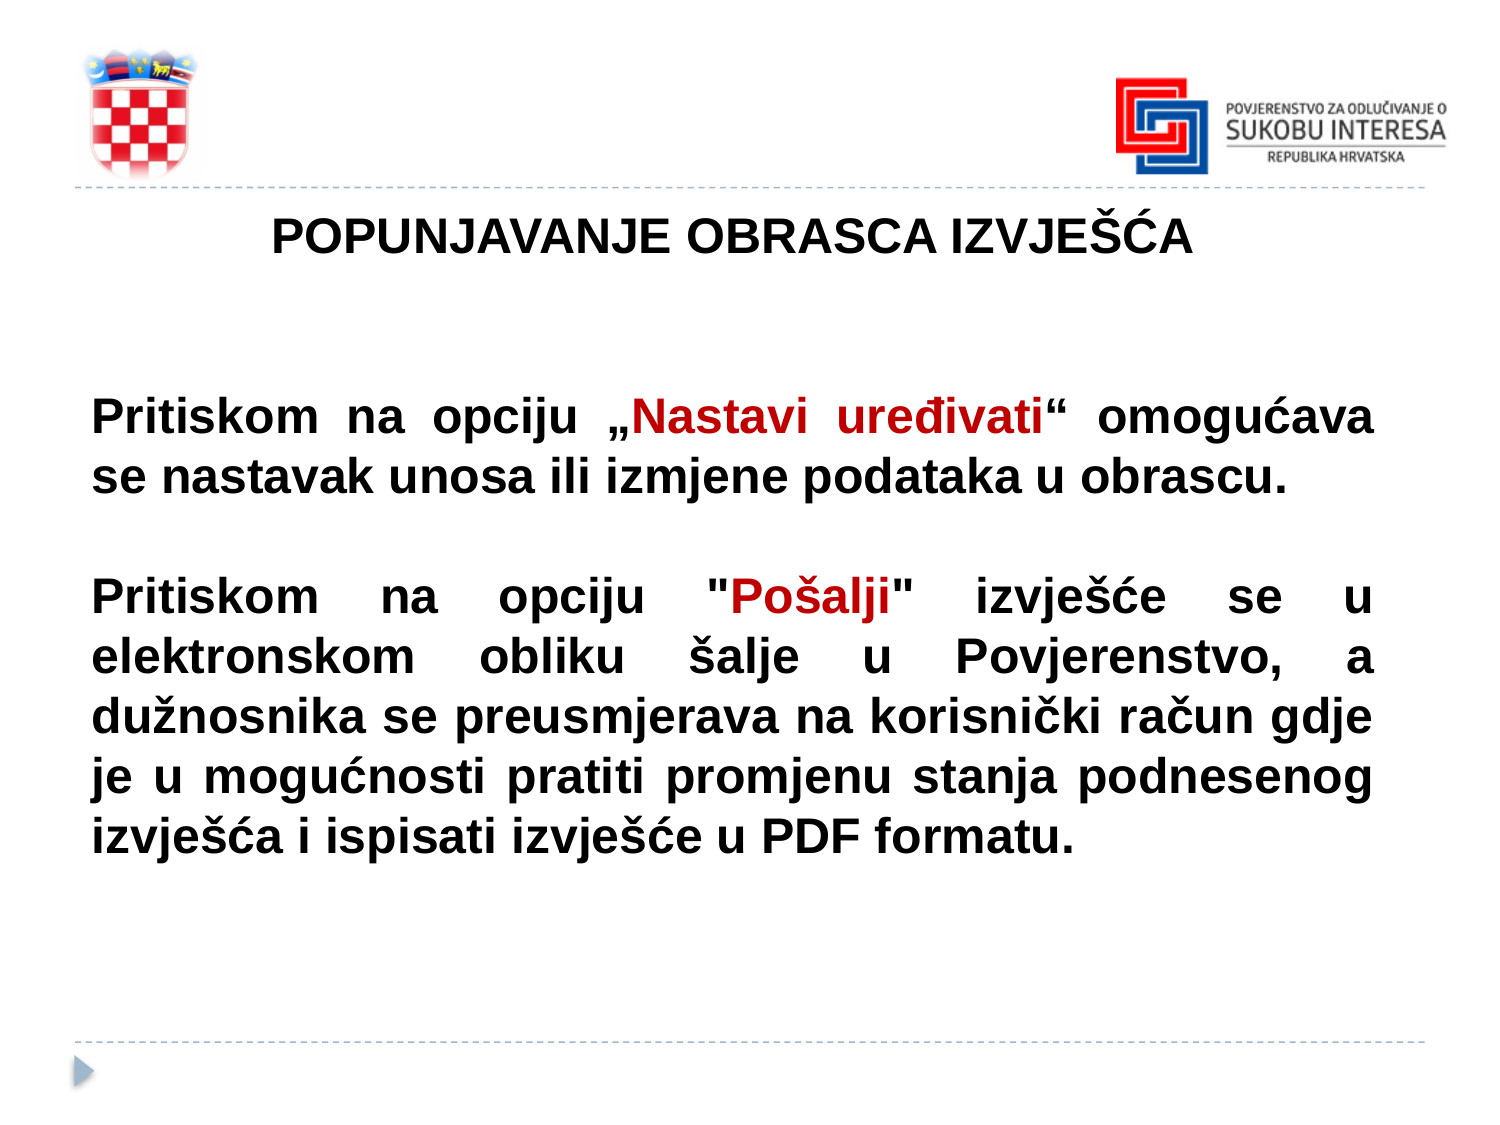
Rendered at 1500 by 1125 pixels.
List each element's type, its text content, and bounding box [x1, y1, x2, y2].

text_box POPUNJAVANJE OBRASCA IZVJEŠĆA Pritiskom na opciju „Nastavi uređivati“ omogućava se nastavak unosa ili izmjene podataka u obrascu. Pritiskom na opciju "Pošalji" izvješće se u elektronskom obliku šalje u Povjerenstvo, a dužnosnika se preusmjerava na korisnički račun gdje je u mogućnosti pratiti promjenu stanja podnesenog izvješća i ispisati izvješće u PDF formatu. [76, 196, 1390, 871]
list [75, 42, 208, 185]
title [149, 30, 1500, 194]
picture [1115, 66, 1451, 185]
